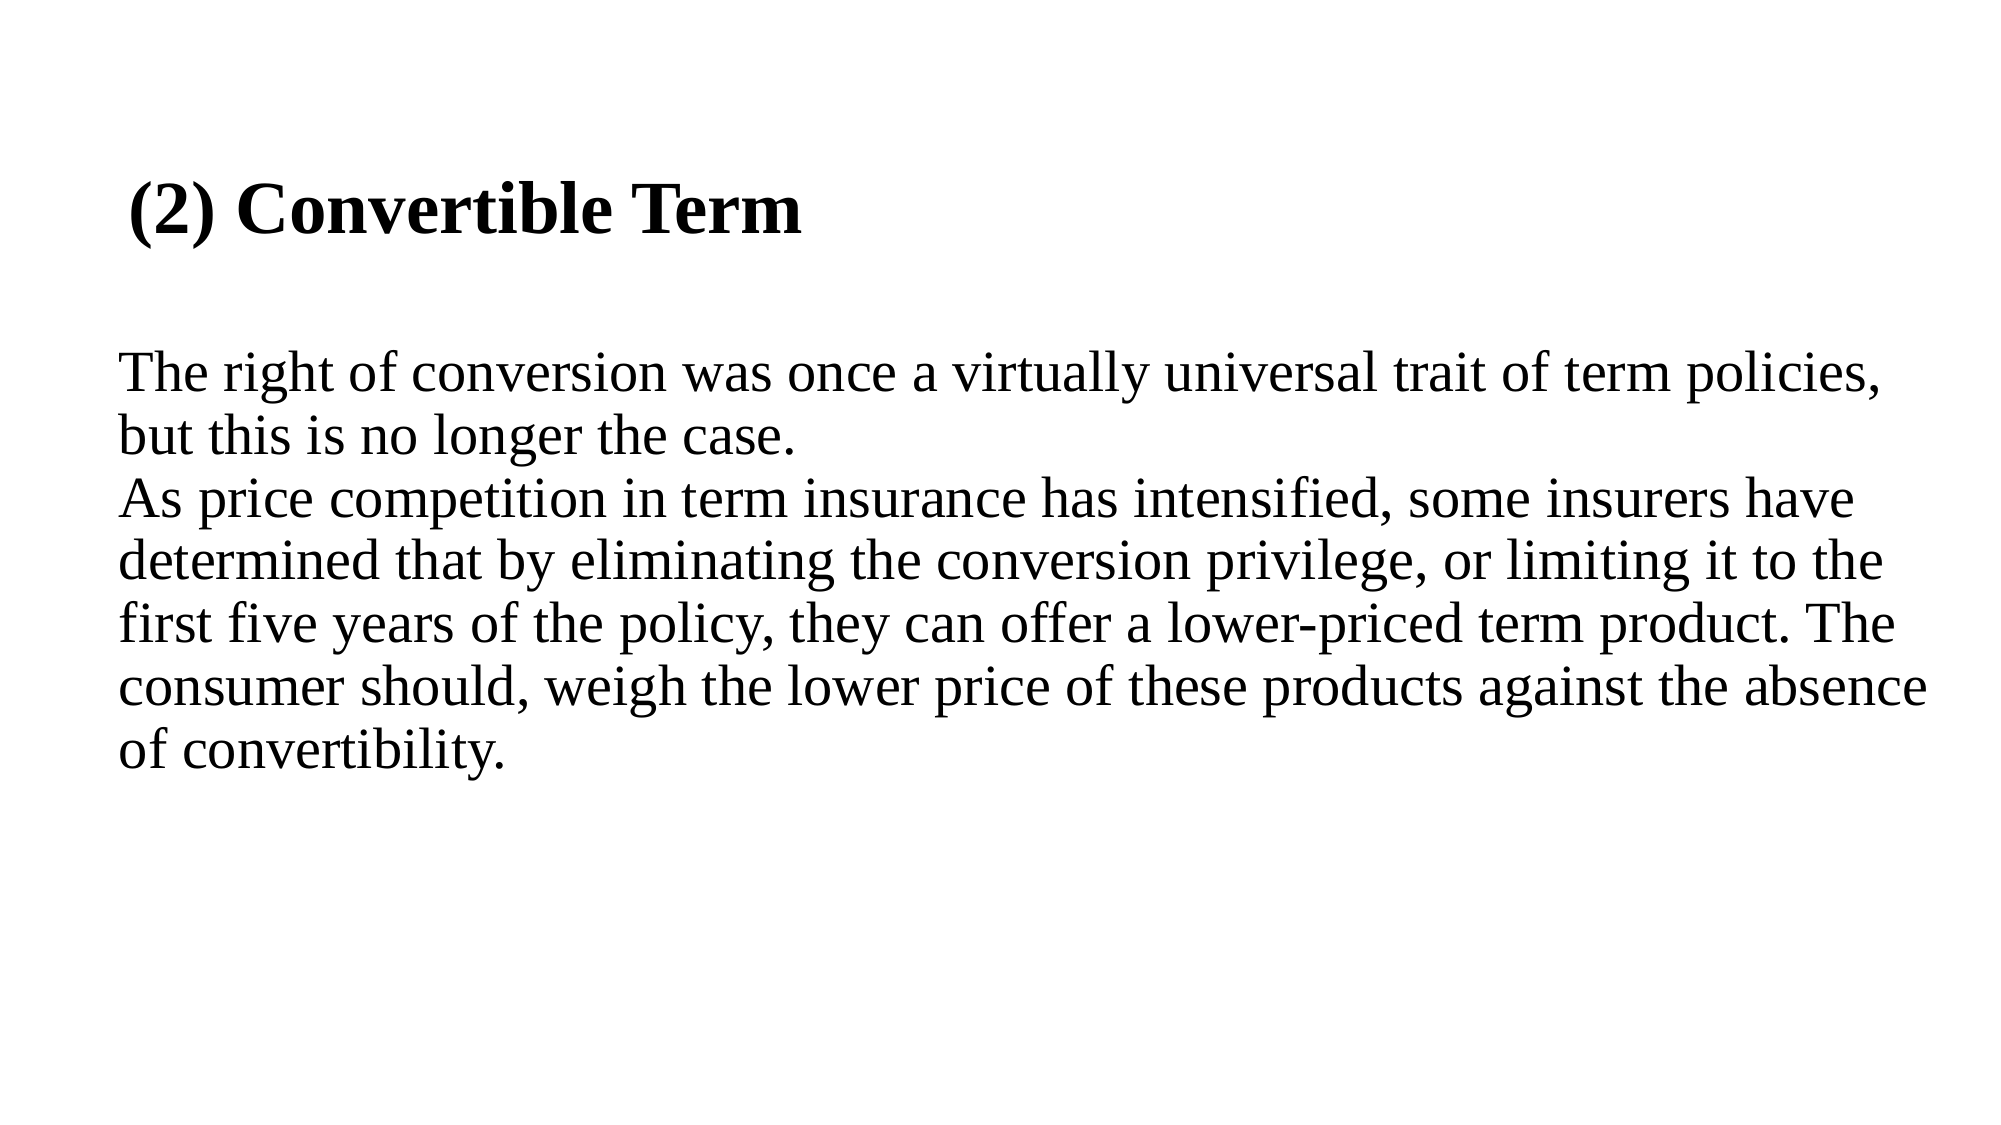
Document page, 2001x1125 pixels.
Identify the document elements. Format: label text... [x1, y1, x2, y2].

list The right of conversion was once a virtually universal trait of term policies, but this is no longer the case. As price competition in term insurance has intensified, some insurers have determined that by eliminating the conversion privilege, or limiting it to the first five years of the policy, they can offer a lower-priced term product. The consumer should, weigh the lower price of these products against the absence of convertibility. [103, 333, 1946, 879]
title (2) Convertible Term [113, 143, 1914, 275]
